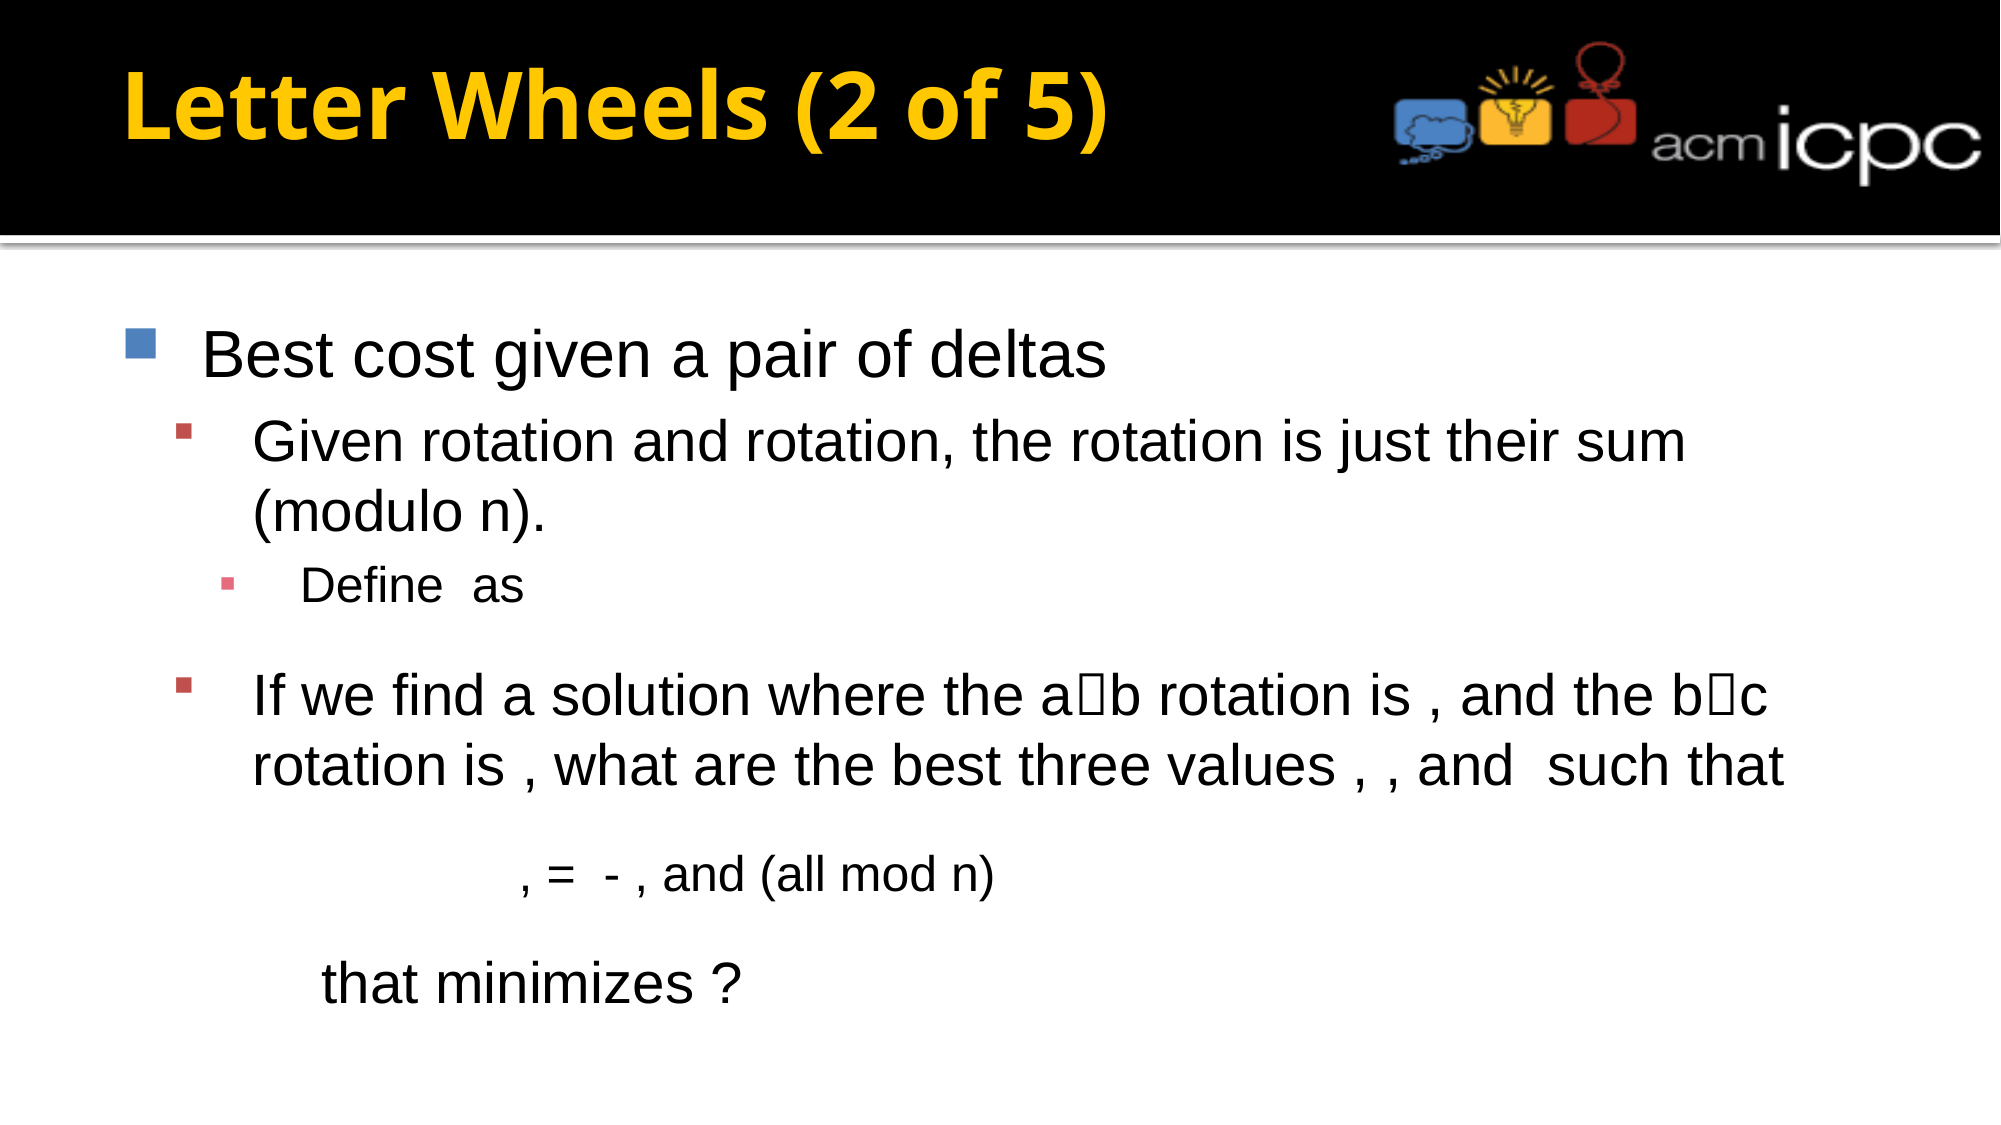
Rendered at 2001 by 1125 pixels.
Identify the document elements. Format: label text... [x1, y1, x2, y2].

title Letter Wheels (2 of 5) [99, 25, 1350, 231]
picture [1366, 24, 2000, 191]
